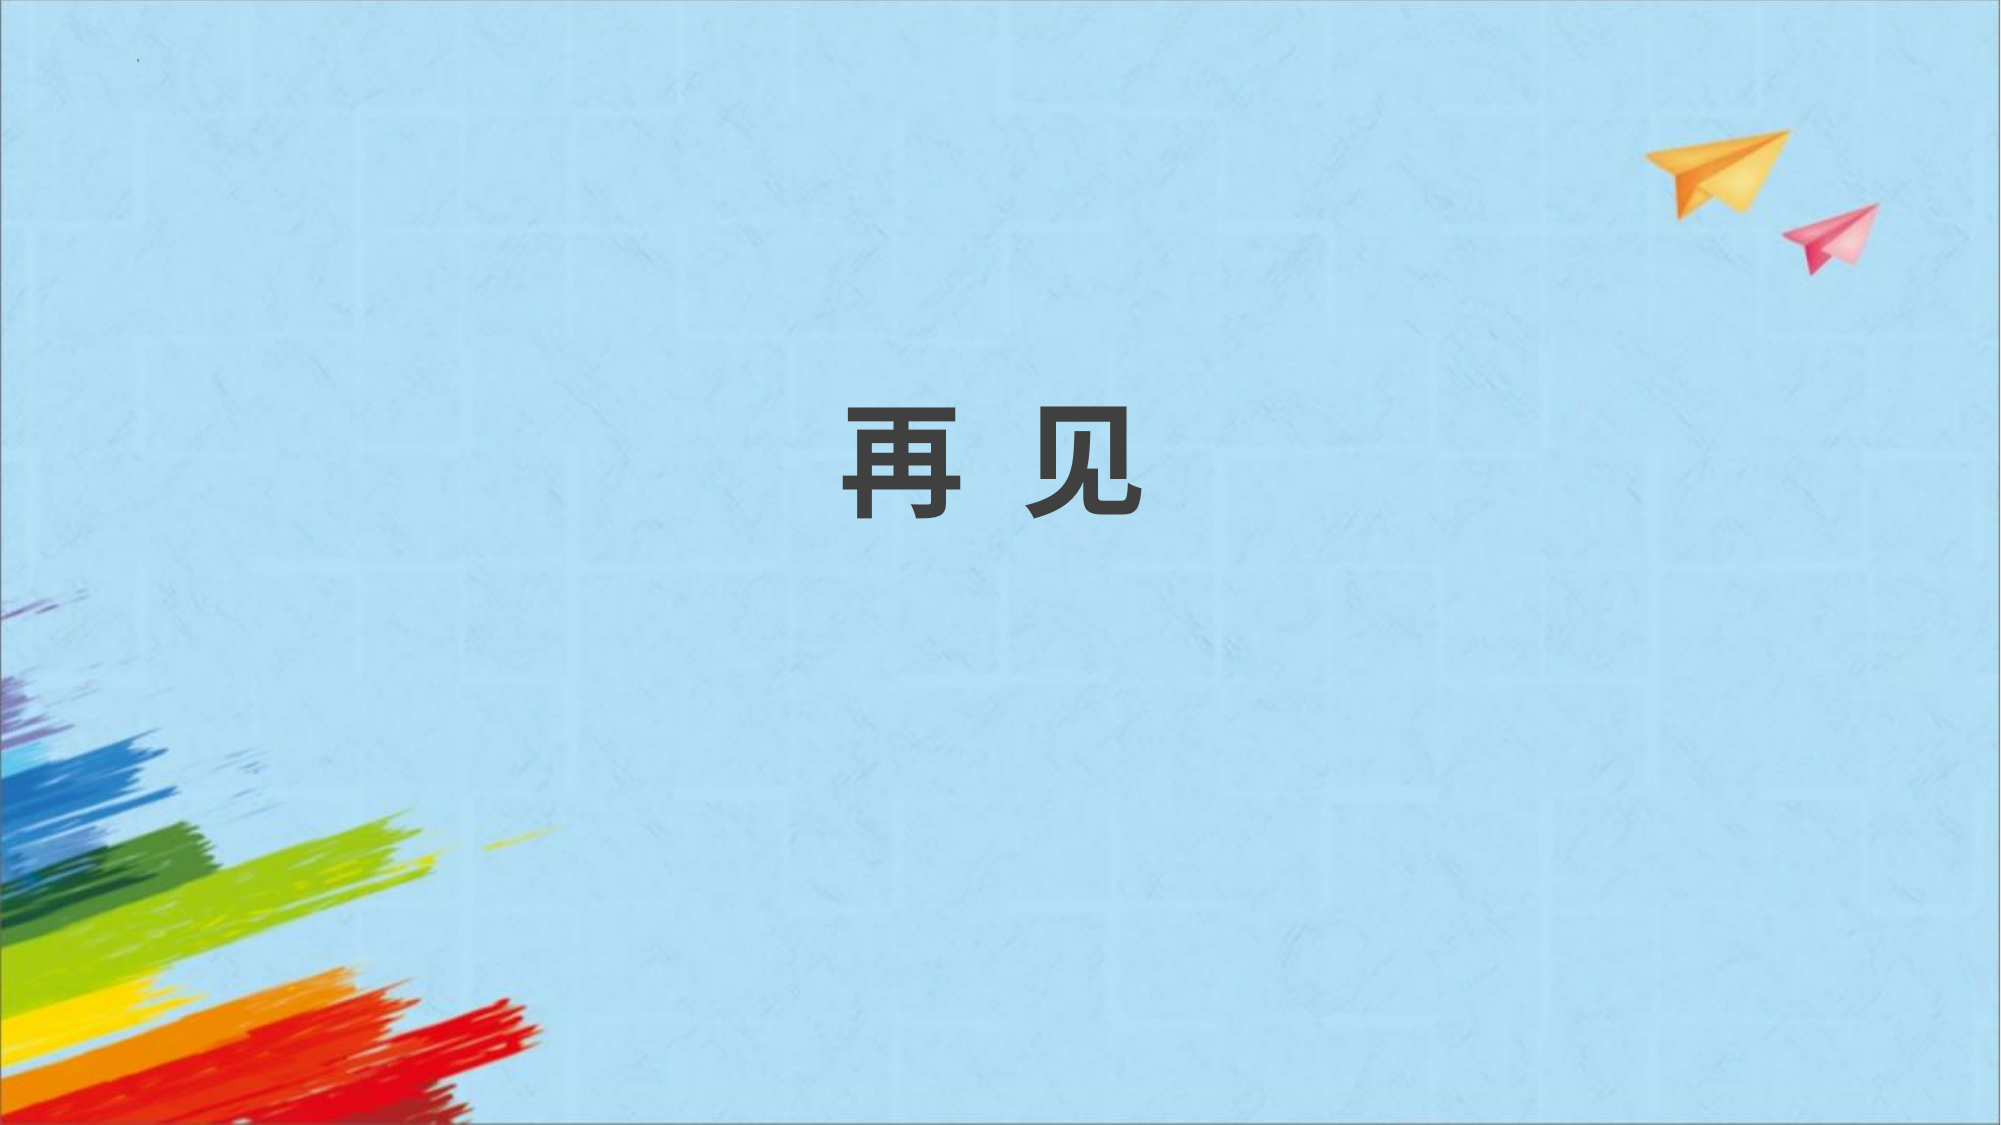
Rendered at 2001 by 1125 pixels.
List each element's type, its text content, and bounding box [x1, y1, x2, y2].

picture [0, 0, 2001, 1125]
title 再 见 [434, 351, 1553, 565]
